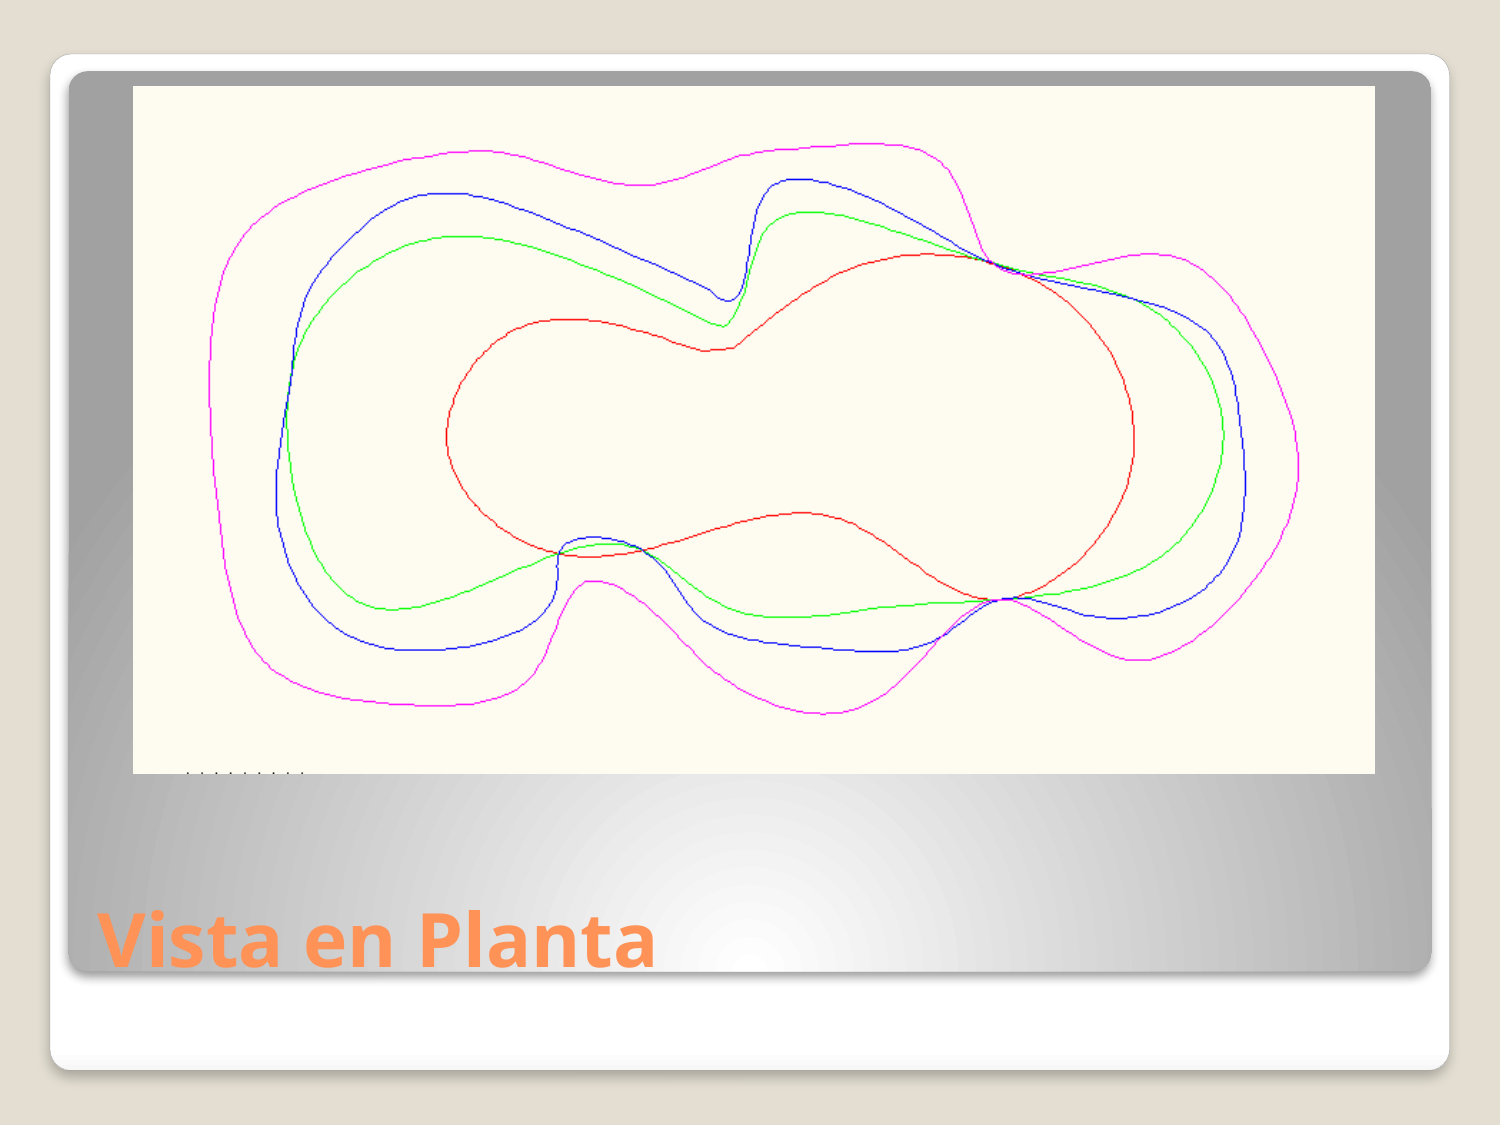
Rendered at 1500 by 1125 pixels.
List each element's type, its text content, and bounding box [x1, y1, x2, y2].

title Vista en Planta [82, 817, 1425, 990]
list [132, 86, 1375, 775]
